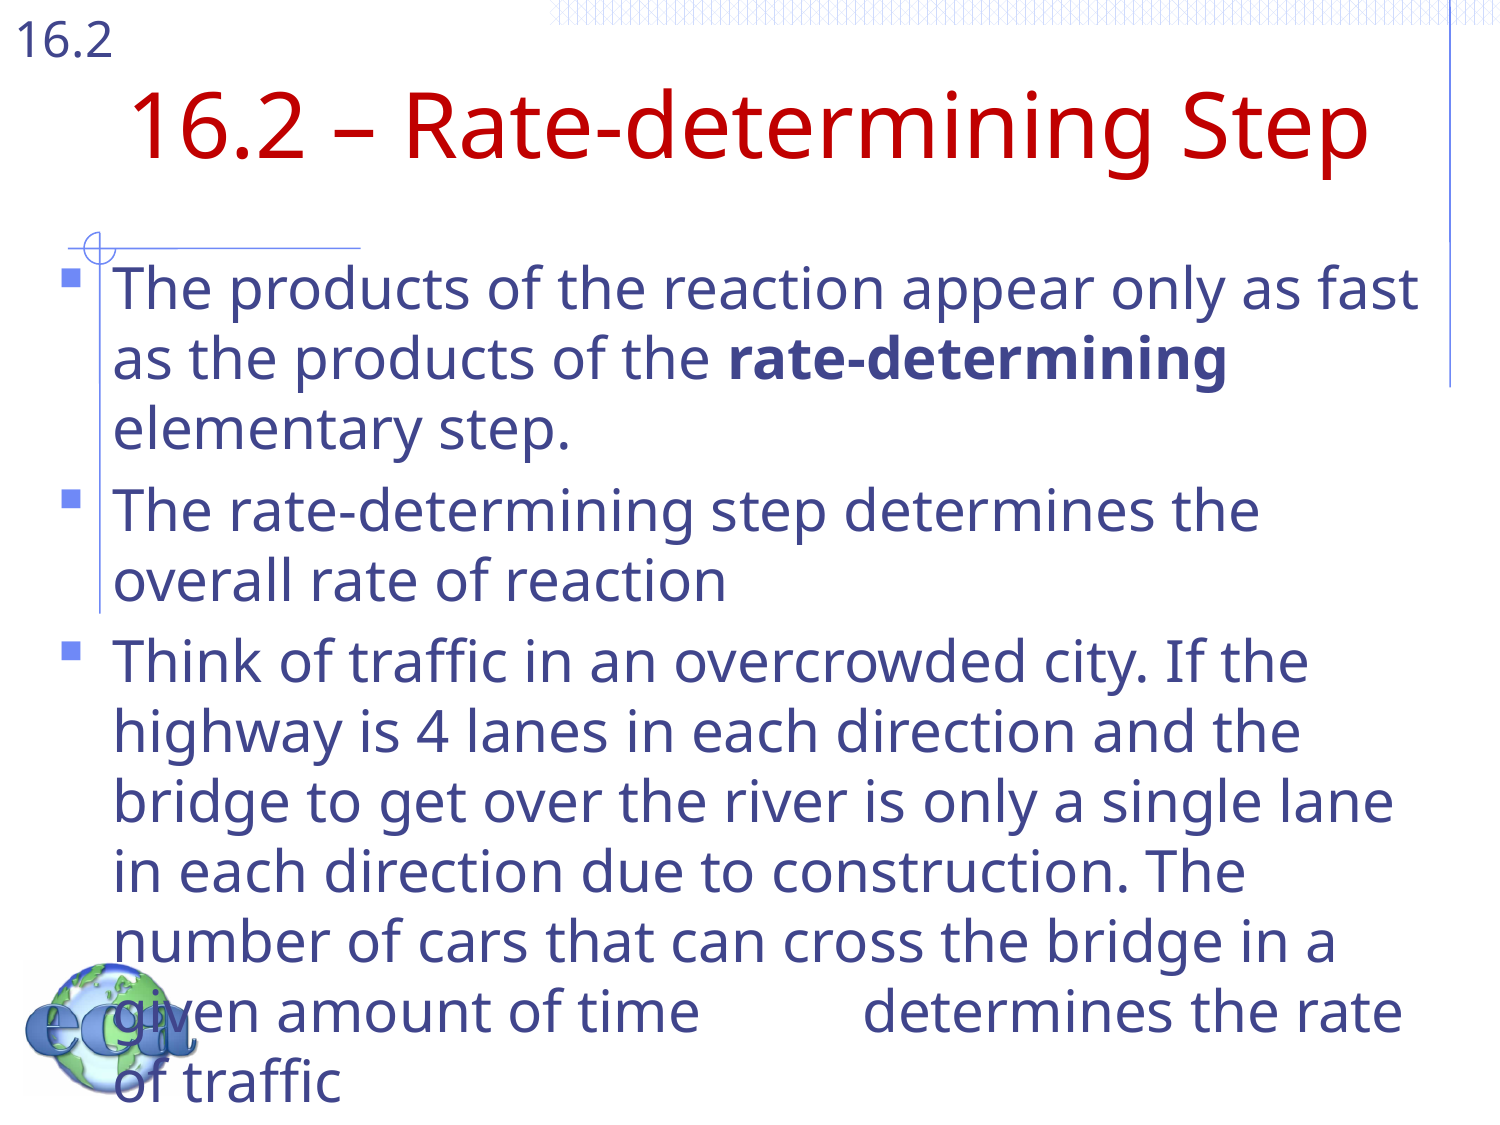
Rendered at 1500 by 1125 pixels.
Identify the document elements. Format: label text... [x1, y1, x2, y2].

title 16.2 – Rate-determining Step [17, 49, 1483, 185]
list The products of the reaction appear only as fast as the products of the rate-determining elementary step. The rate-determining step determines the overall rate of reaction Think of traffic in an overcrowded city. If the highway is 4 lanes in each direction and the bridge to get over the river is only a single lane in each direction due to construction. The number of cars that can cross the bridge in a given amount of time determines the rate of traffic [41, 243, 1471, 965]
picture [23, 960, 200, 1096]
